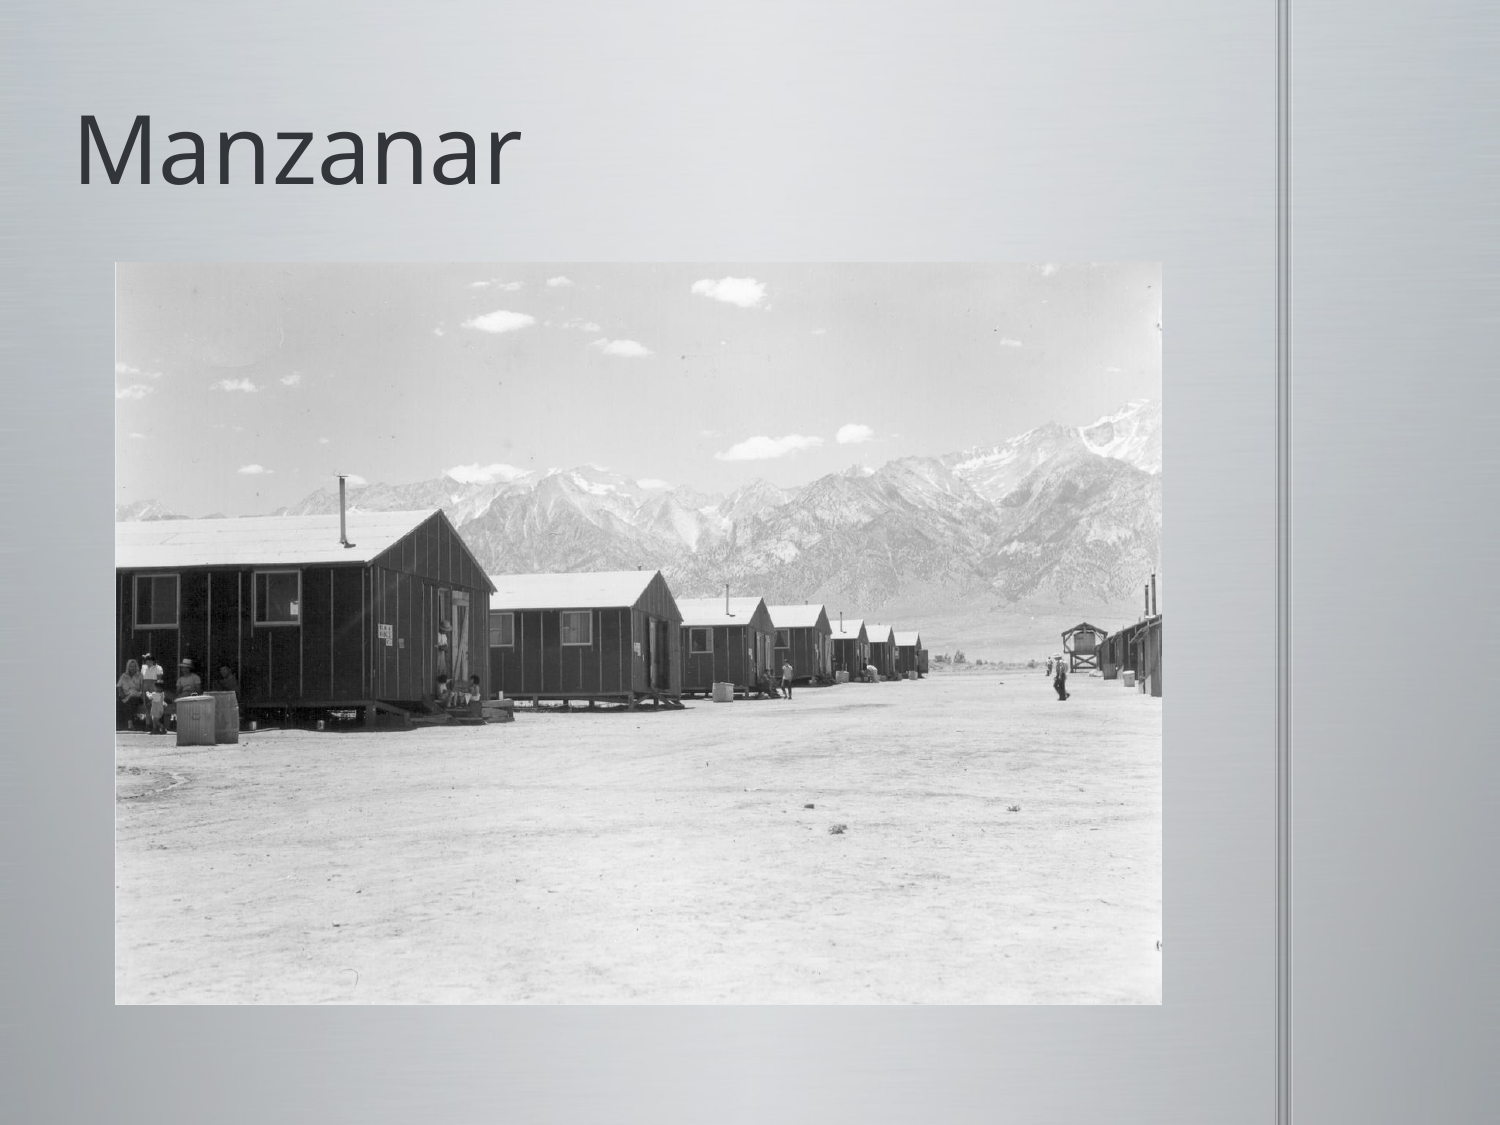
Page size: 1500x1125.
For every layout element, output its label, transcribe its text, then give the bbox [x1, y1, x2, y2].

picture [0, 0, 1500, 1125]
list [56, 261, 1221, 1006]
title Manzanar [57, 86, 1220, 207]
